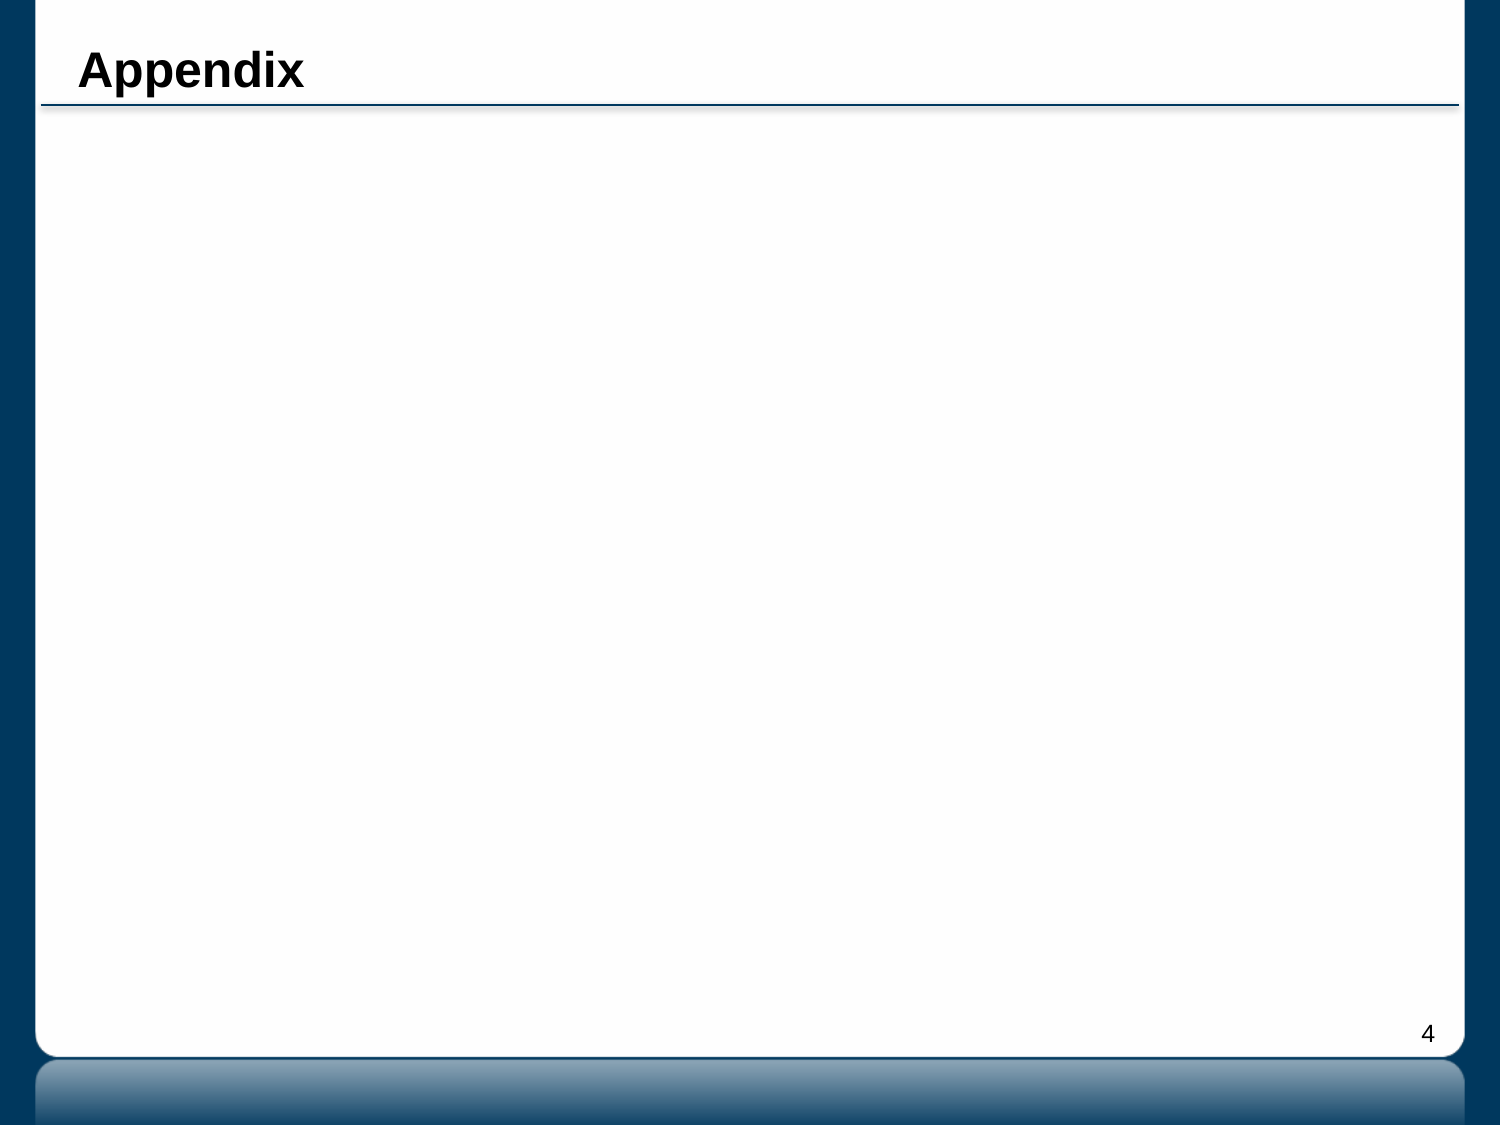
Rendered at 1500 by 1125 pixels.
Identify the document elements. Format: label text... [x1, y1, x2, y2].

picture [35, 0, 1465, 1125]
title Appendix [62, 29, 1450, 106]
